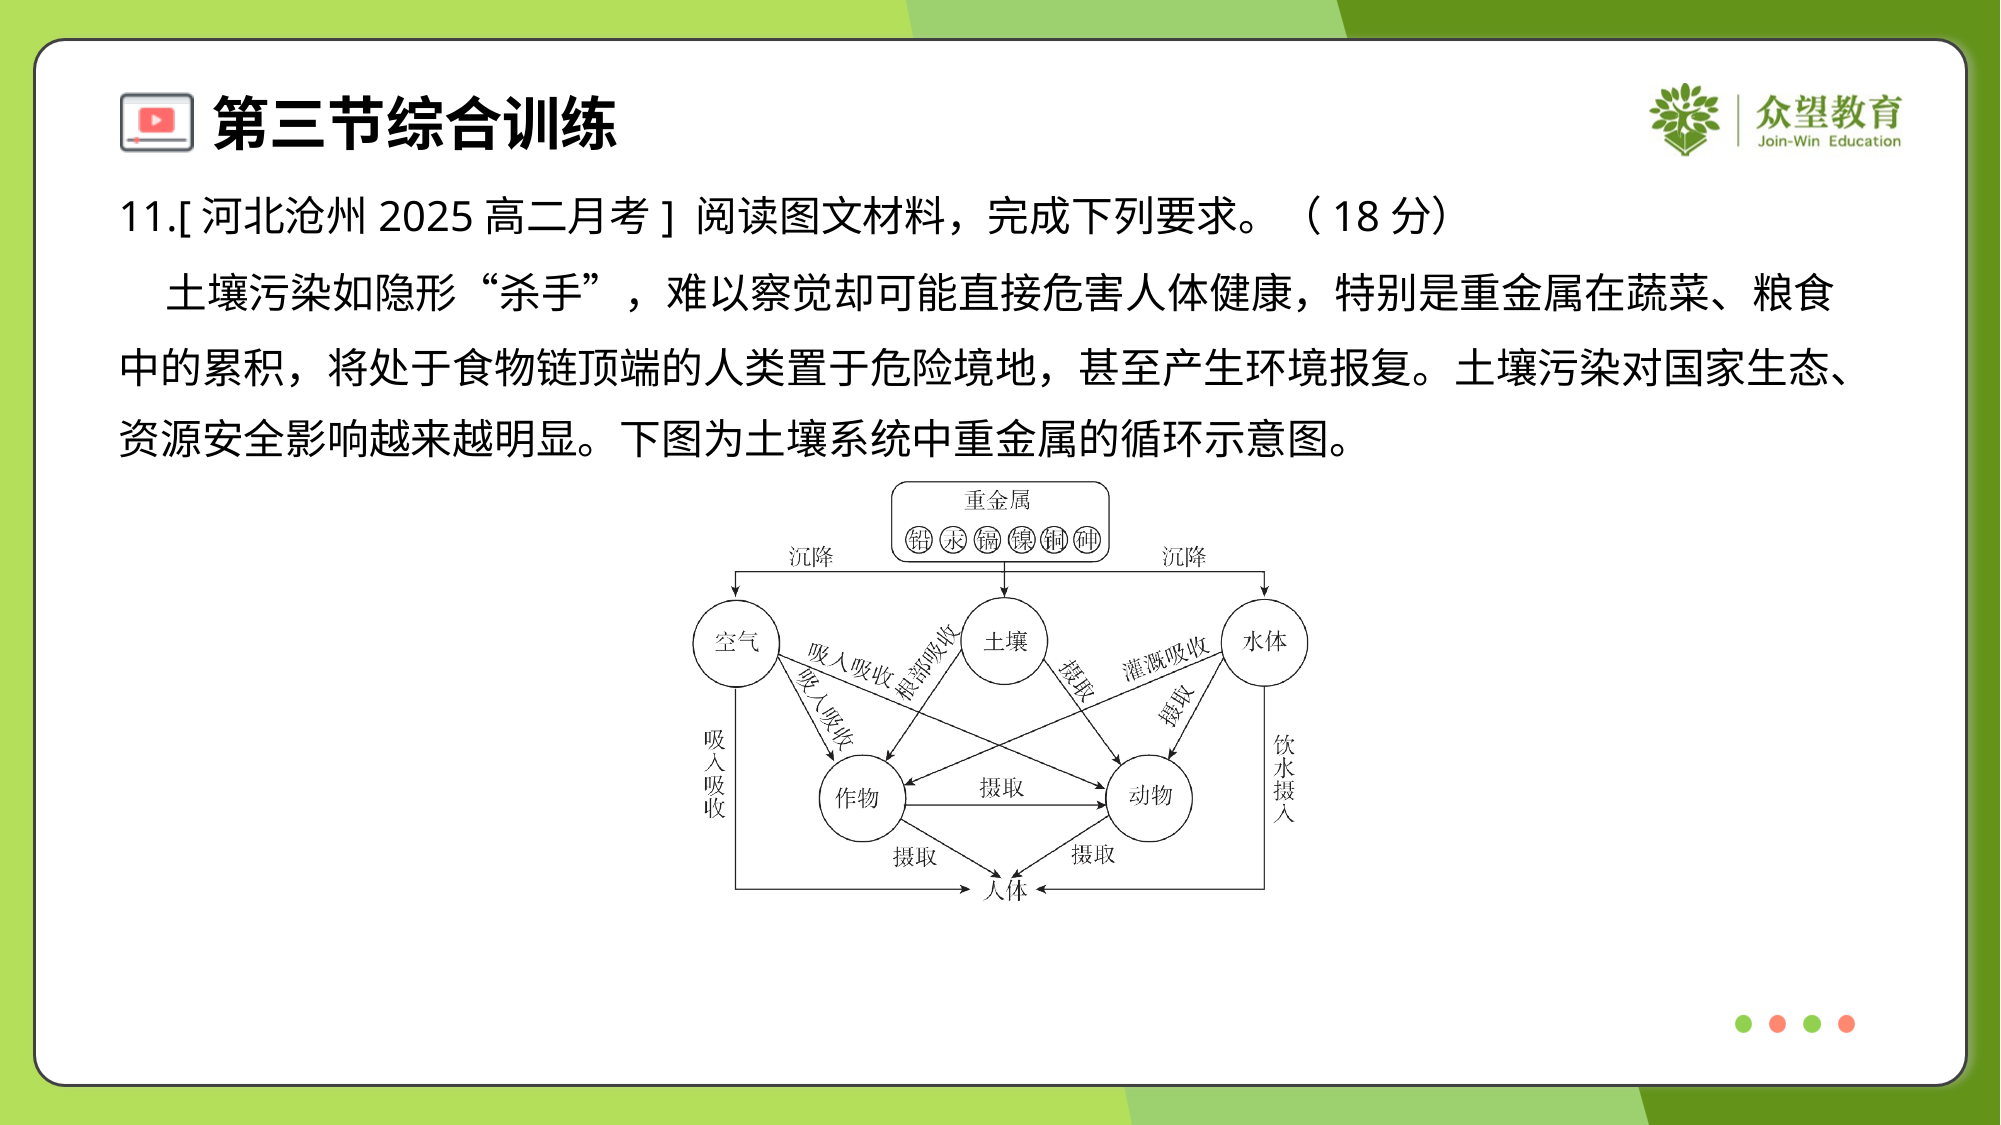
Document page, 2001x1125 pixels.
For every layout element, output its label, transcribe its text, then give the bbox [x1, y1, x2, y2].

text_box 11.[河北沧州2025高二月考] 阅读图文材料，完成下列要求。（18分） 土壤污染如隐形“杀手”，难以察觉却可能直接危害人体健康，特别是重金属在蔬菜、粮食 中的累积，将处于食物链顶端的人类置于危险境地，甚至产生环境报复。土壤污染对国家生态、 资源安全影响越来越明显。下图为土壤系统中重金属的循环示意图。 [118, 164, 1883, 456]
picture [0, 0, 2000, 1125]
